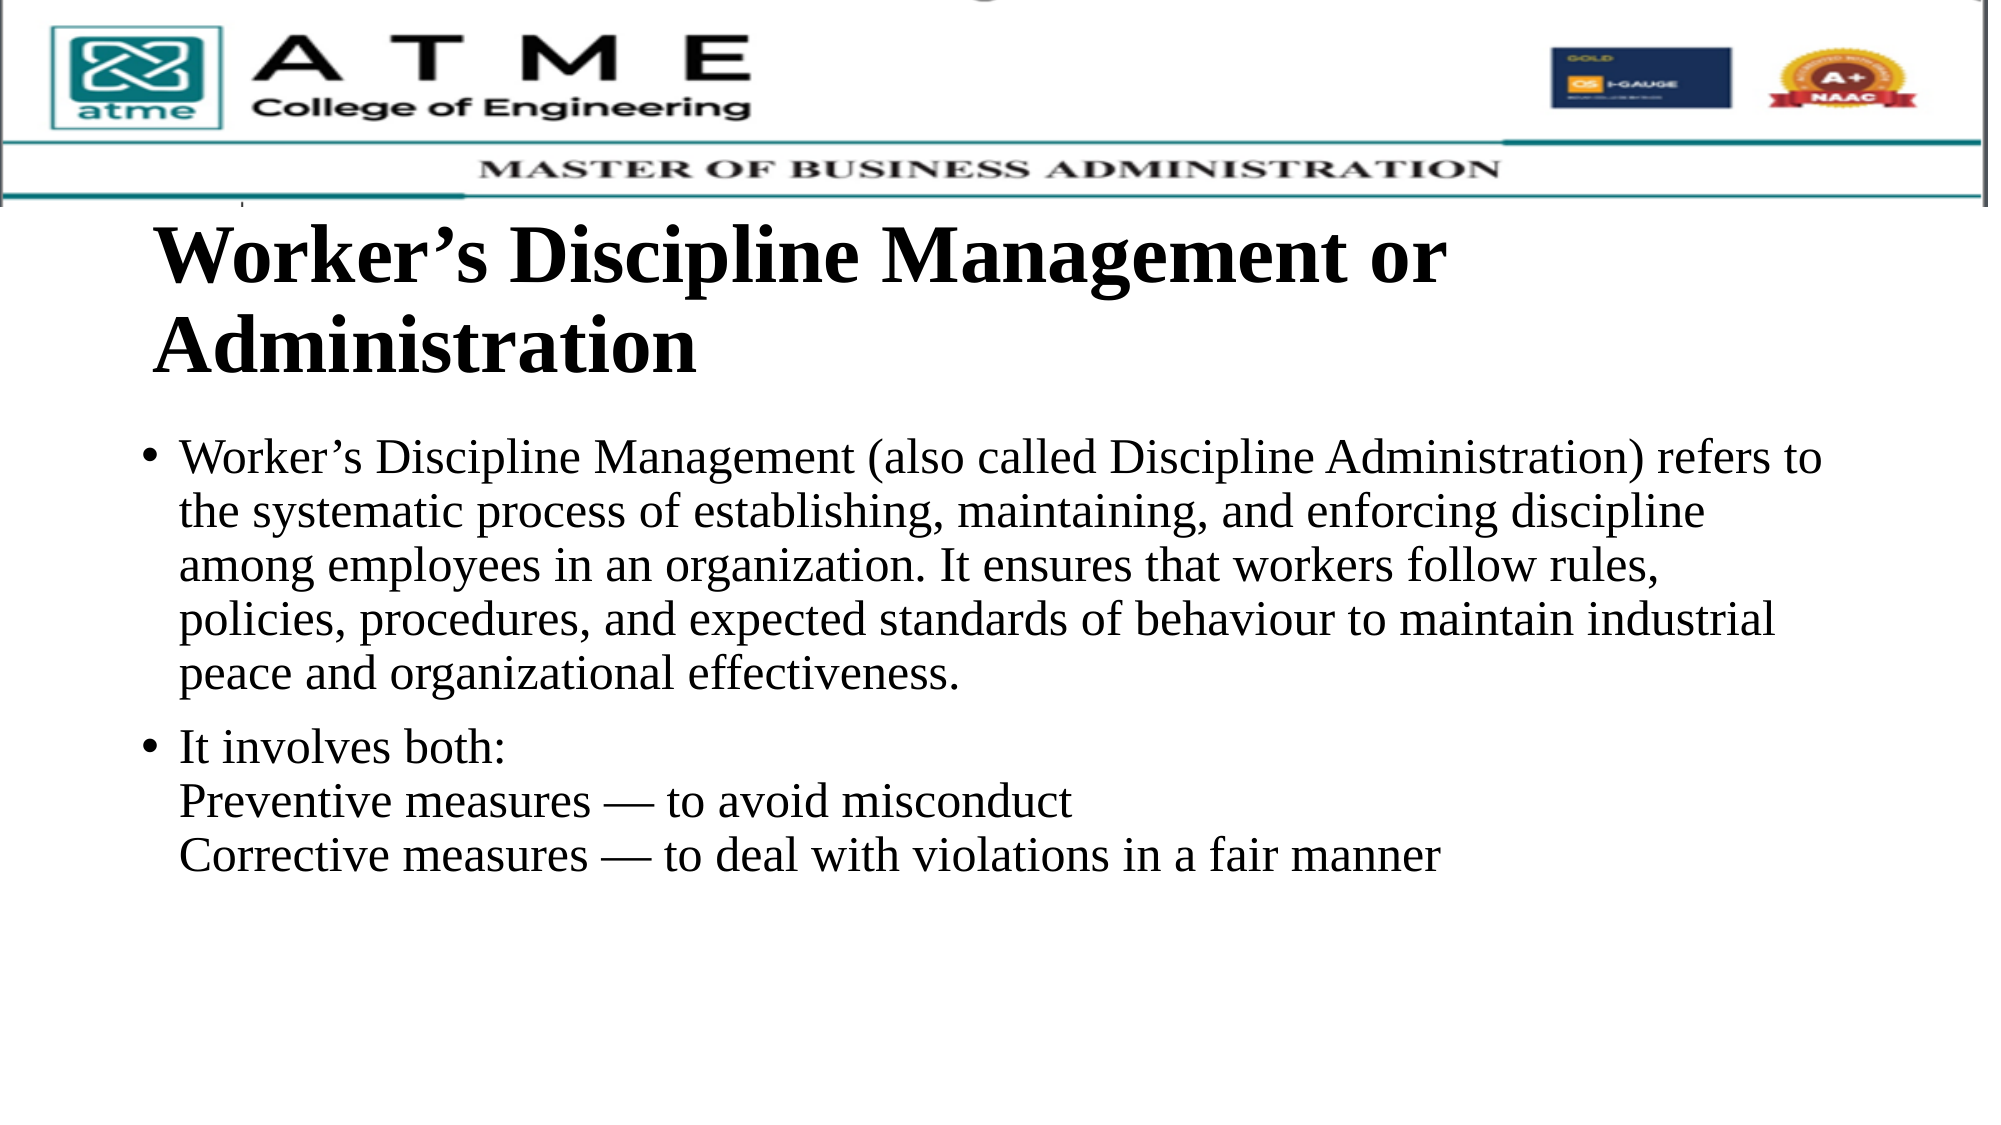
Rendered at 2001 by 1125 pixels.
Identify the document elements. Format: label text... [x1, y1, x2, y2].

title Worker’s Discipline Management or Administration [137, 192, 1863, 410]
picture [0, 0, 1988, 207]
list Worker’s Discipline Management (also called Discipline Administration) refers to the systematic process of establishing, maintaining, and enforcing discipline among employees in an organization. It ensures that workers follow rules, policies, procedures, and expected standards of behaviour to maintain industrial peace and organizational effectiveness. It involves both: Preventive measures — to avoid misconduct Corrective measures — to deal with violations in a fair manner [126, 422, 1852, 1004]
